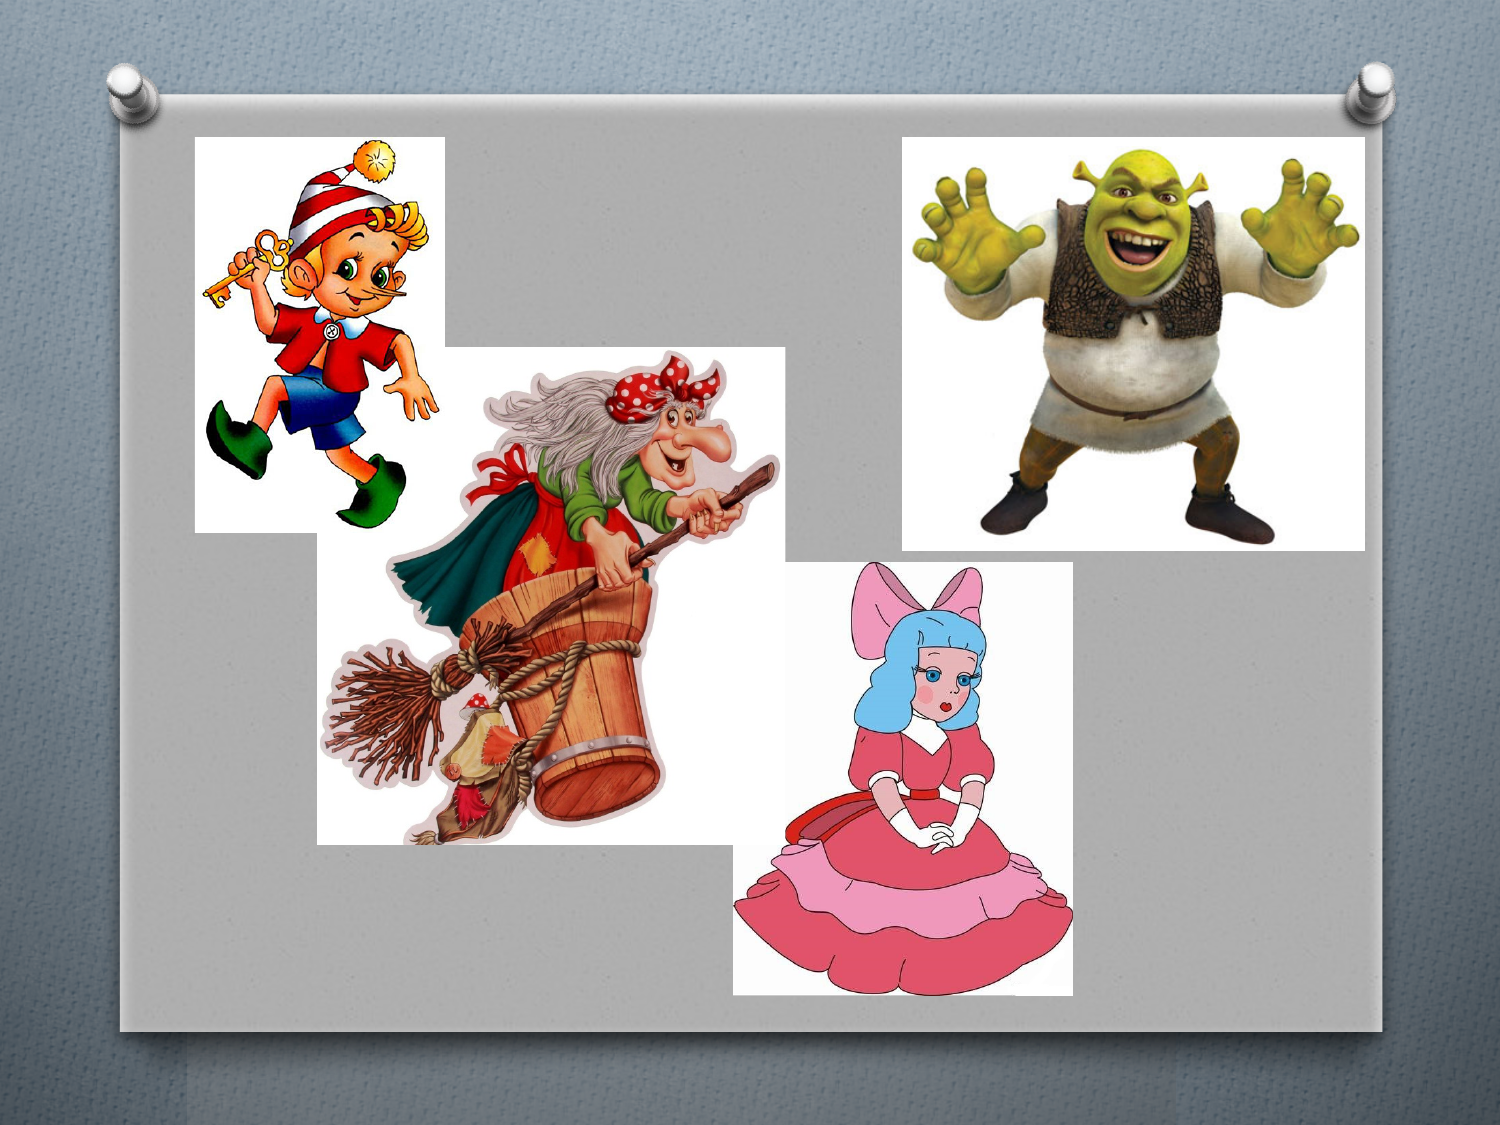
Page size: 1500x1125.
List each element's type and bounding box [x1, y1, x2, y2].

picture [194, 136, 1073, 996]
picture [75, 29, 198, 153]
picture [902, 35, 1439, 551]
